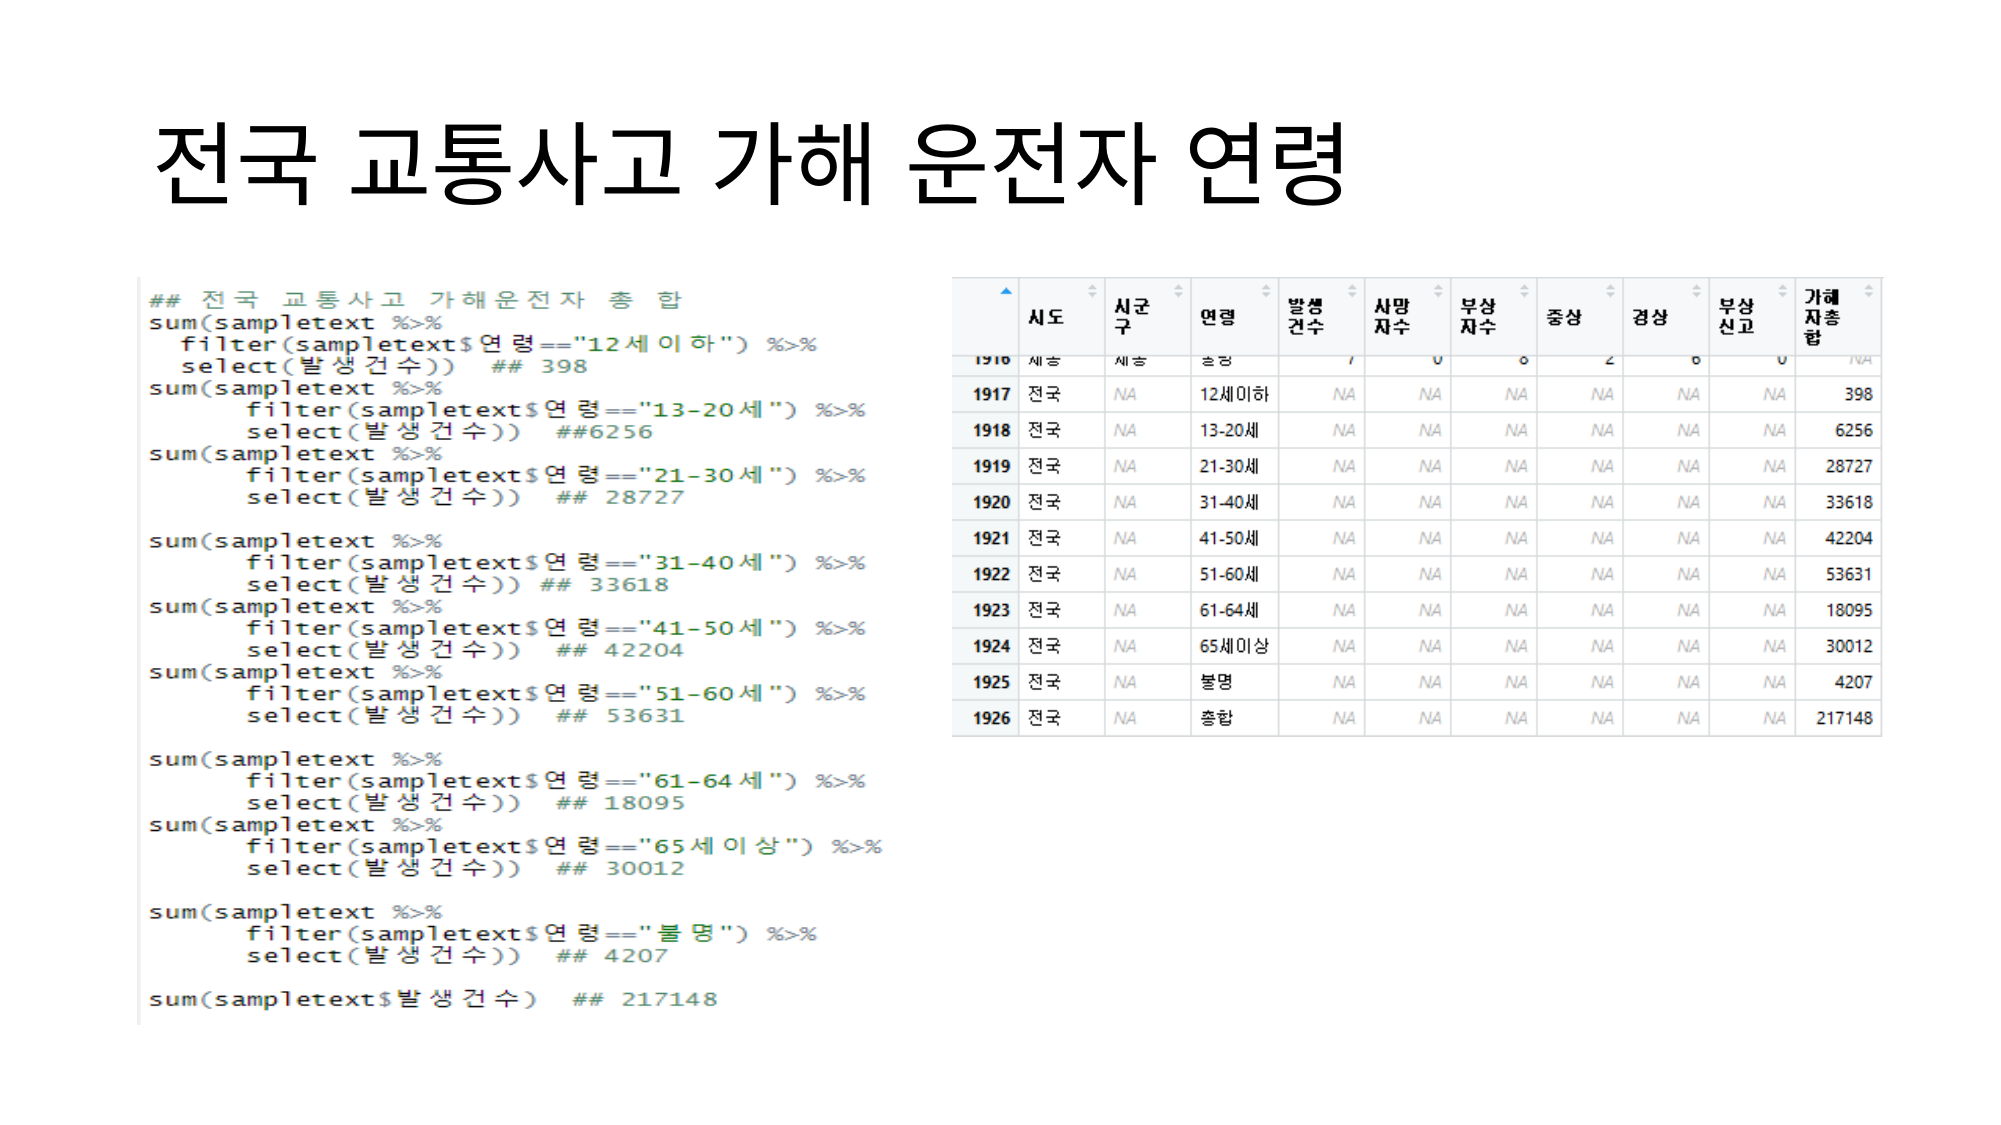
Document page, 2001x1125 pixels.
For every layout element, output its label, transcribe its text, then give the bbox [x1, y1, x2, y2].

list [952, 277, 1884, 737]
picture [137, 277, 952, 1025]
title 전국 교통사고 가해 운전자 연령 [137, 59, 1863, 277]
